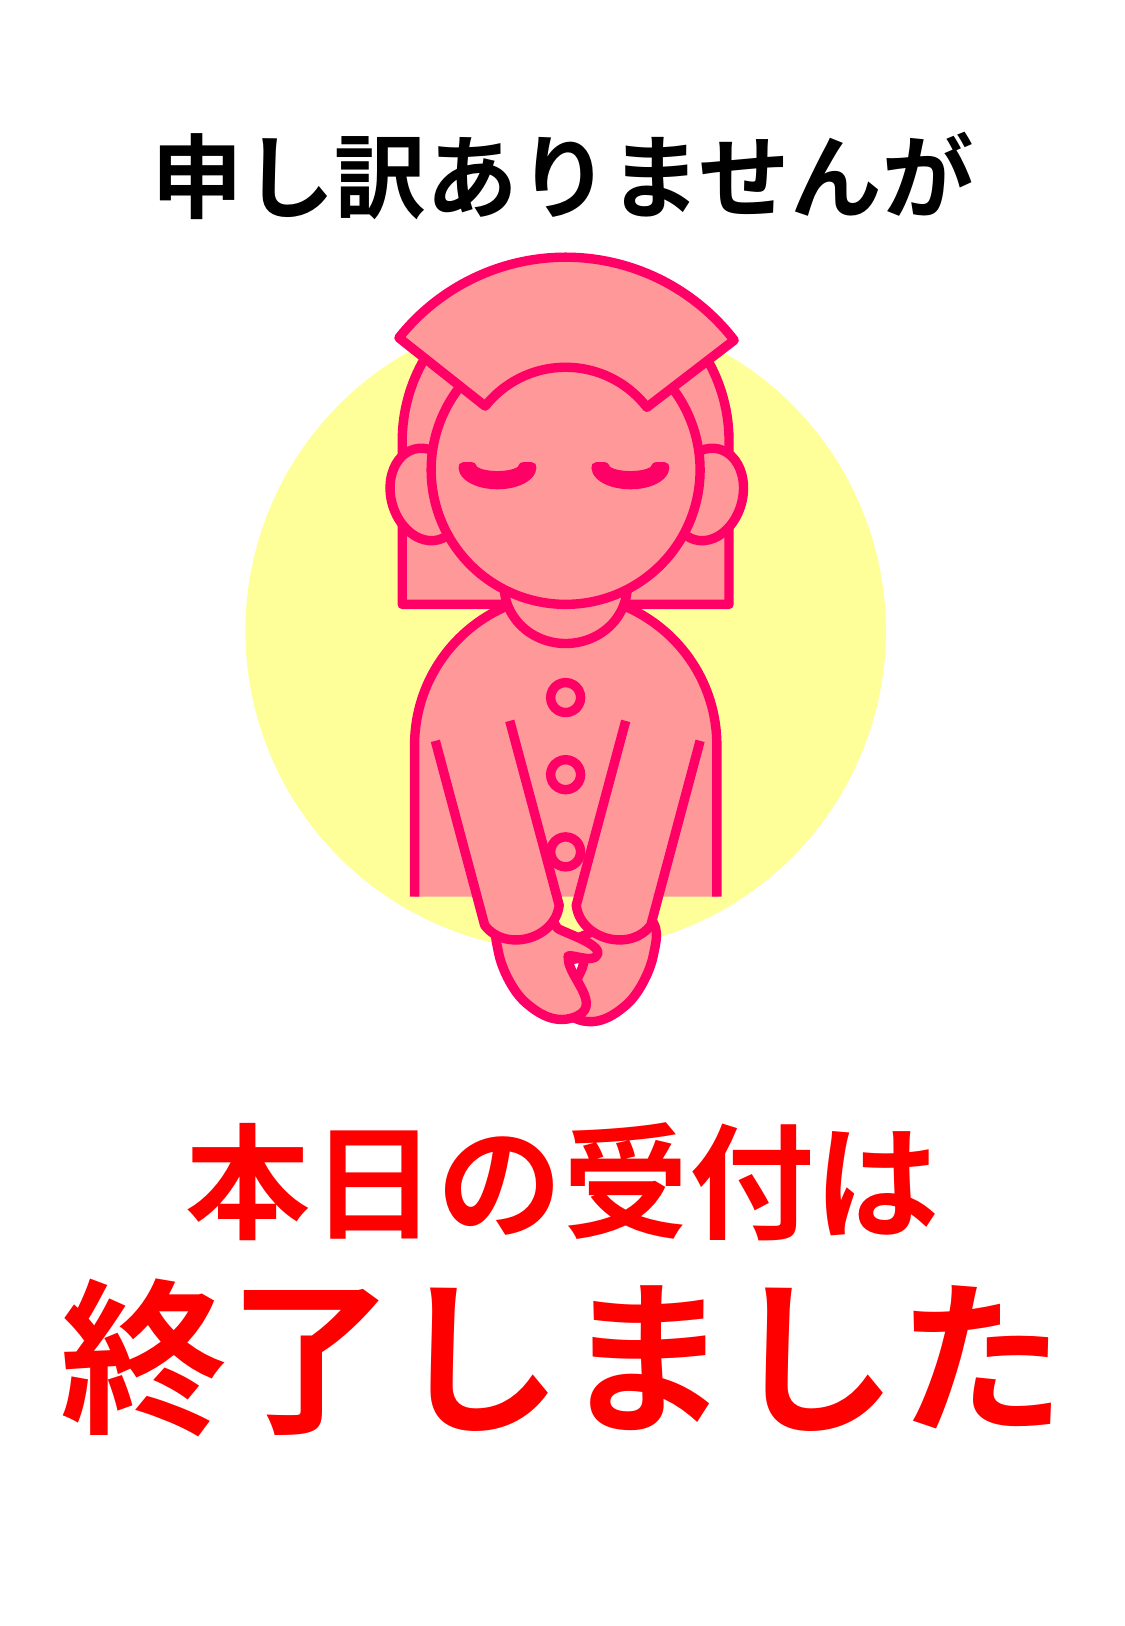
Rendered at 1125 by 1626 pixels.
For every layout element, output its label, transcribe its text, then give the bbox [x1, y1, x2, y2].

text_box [245, 257, 887, 1025]
text_box 申し訳ありませんが [1, 112, 1125, 238]
text_box 本日の受付は 終了しました [1, 1096, 1125, 1462]
